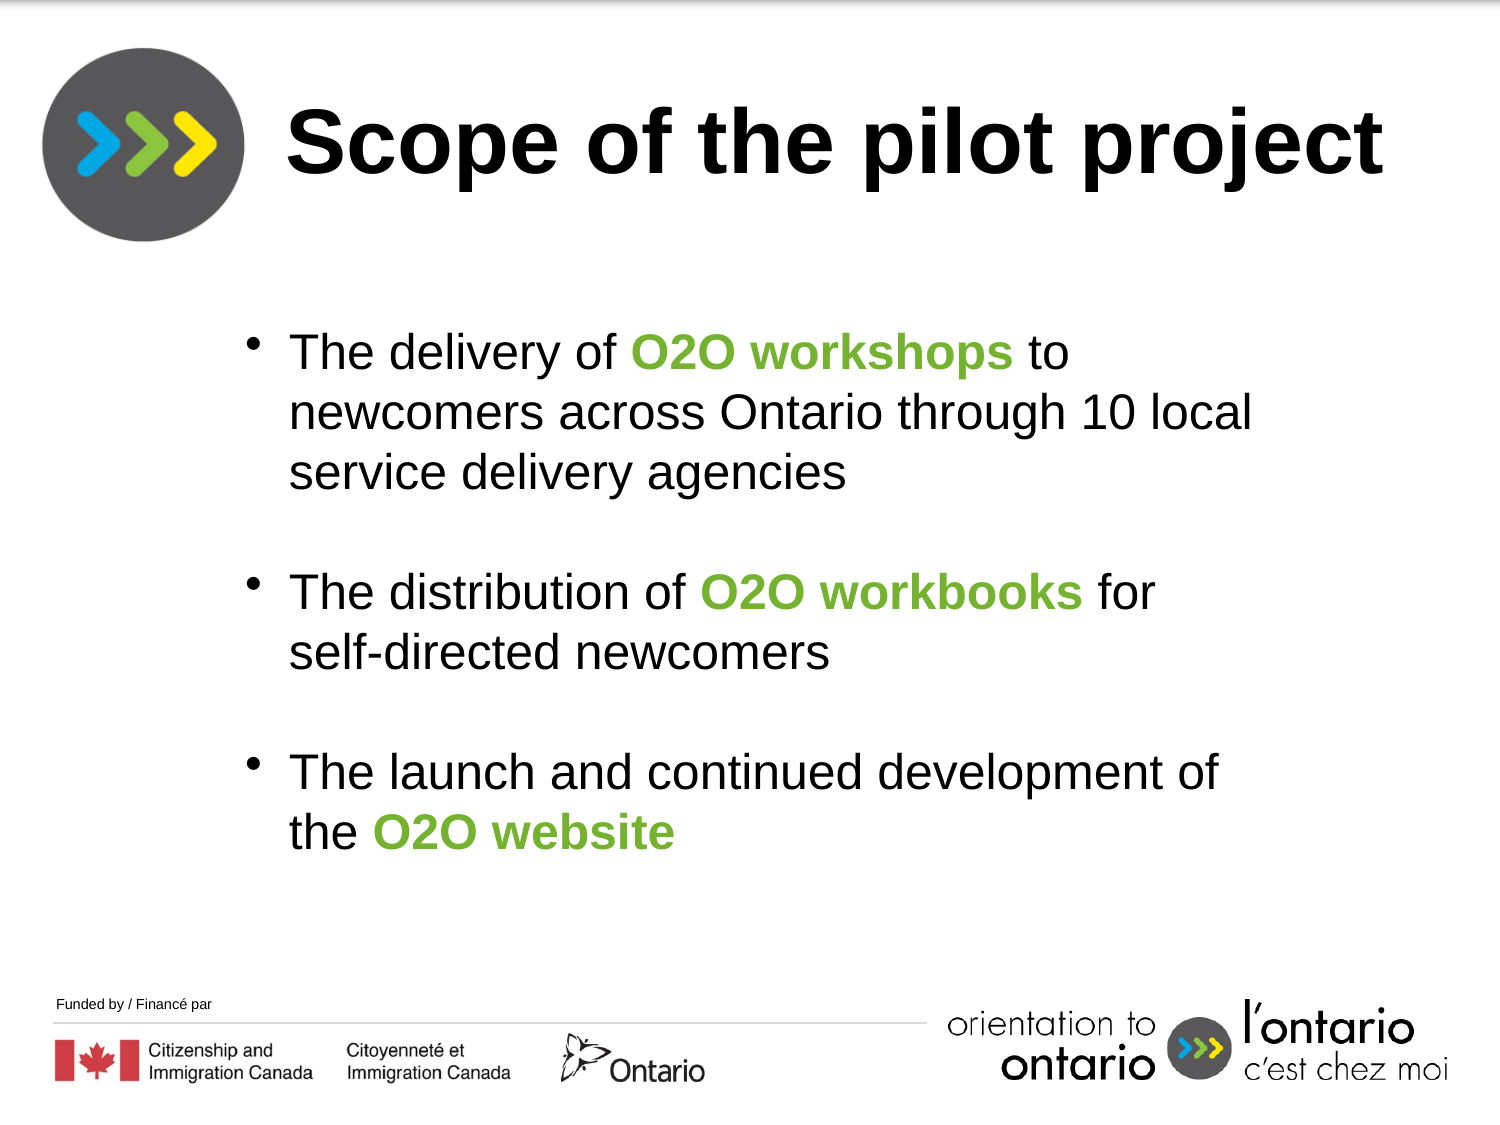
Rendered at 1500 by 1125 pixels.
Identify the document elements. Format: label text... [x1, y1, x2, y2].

picture [948, 999, 1447, 1080]
picture [561, 1032, 705, 1083]
text_box The delivery of O2O workshops to newcomers across Ontario through 10 local service delivery agencies The distribution of O2O workbooks for self-directed newcomers The launch and continued development of the O2O website [230, 311, 1341, 867]
picture [51, 1032, 514, 1091]
text_box Scope of the pilot project [270, 74, 1402, 200]
picture [29, 30, 262, 256]
